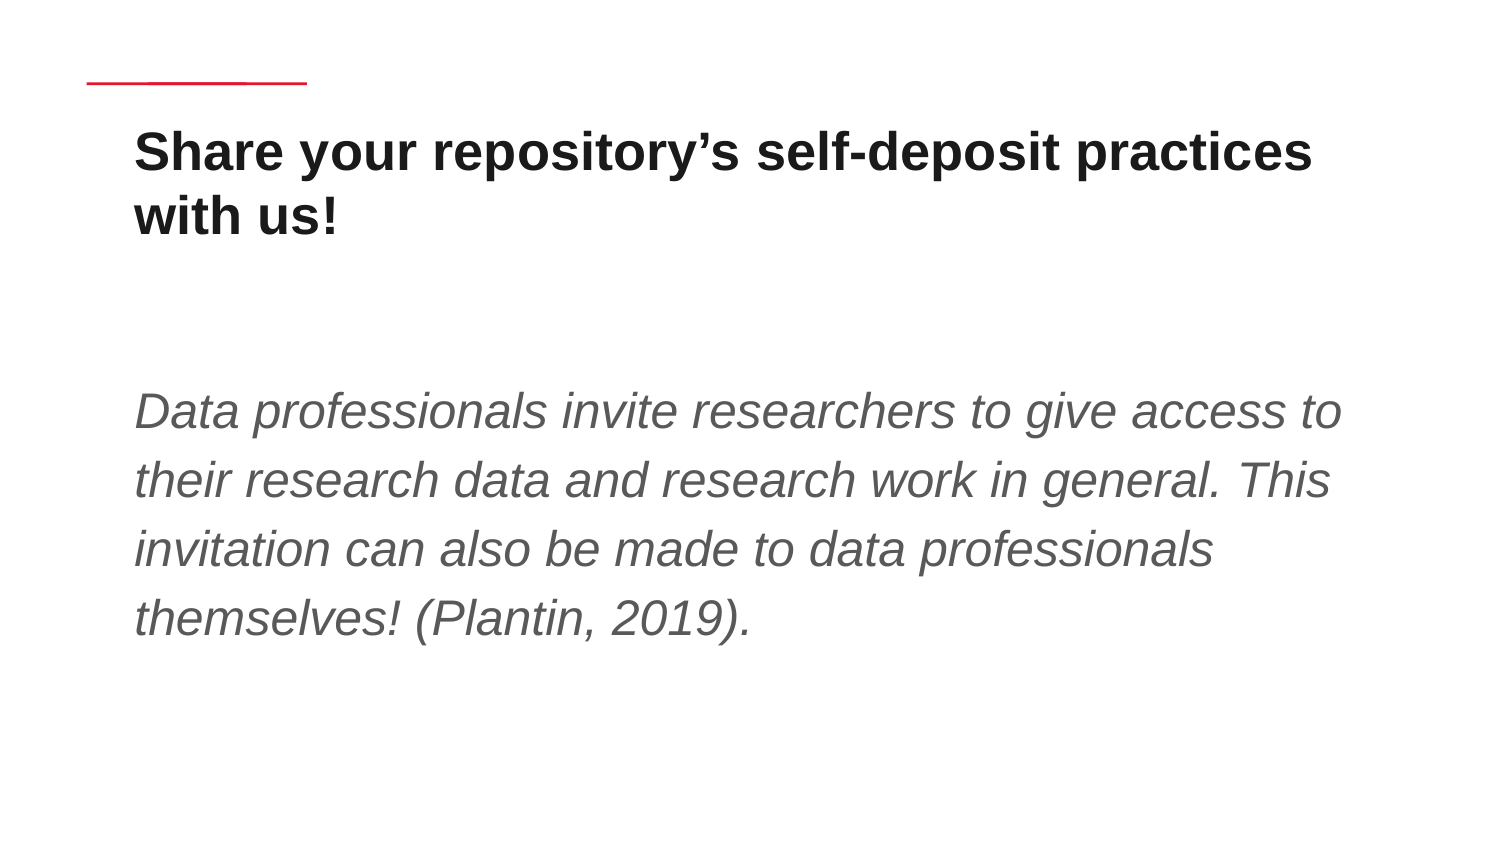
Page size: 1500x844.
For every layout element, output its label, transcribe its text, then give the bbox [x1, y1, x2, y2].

list Data professionals invite researchers to give access to their research data and research work in general. This invitation can also be made to data professionals themselves! (Plantin, 2019). [119, 225, 1381, 761]
title Share your repository’s self-deposit practices with us! [119, 100, 1381, 225]
